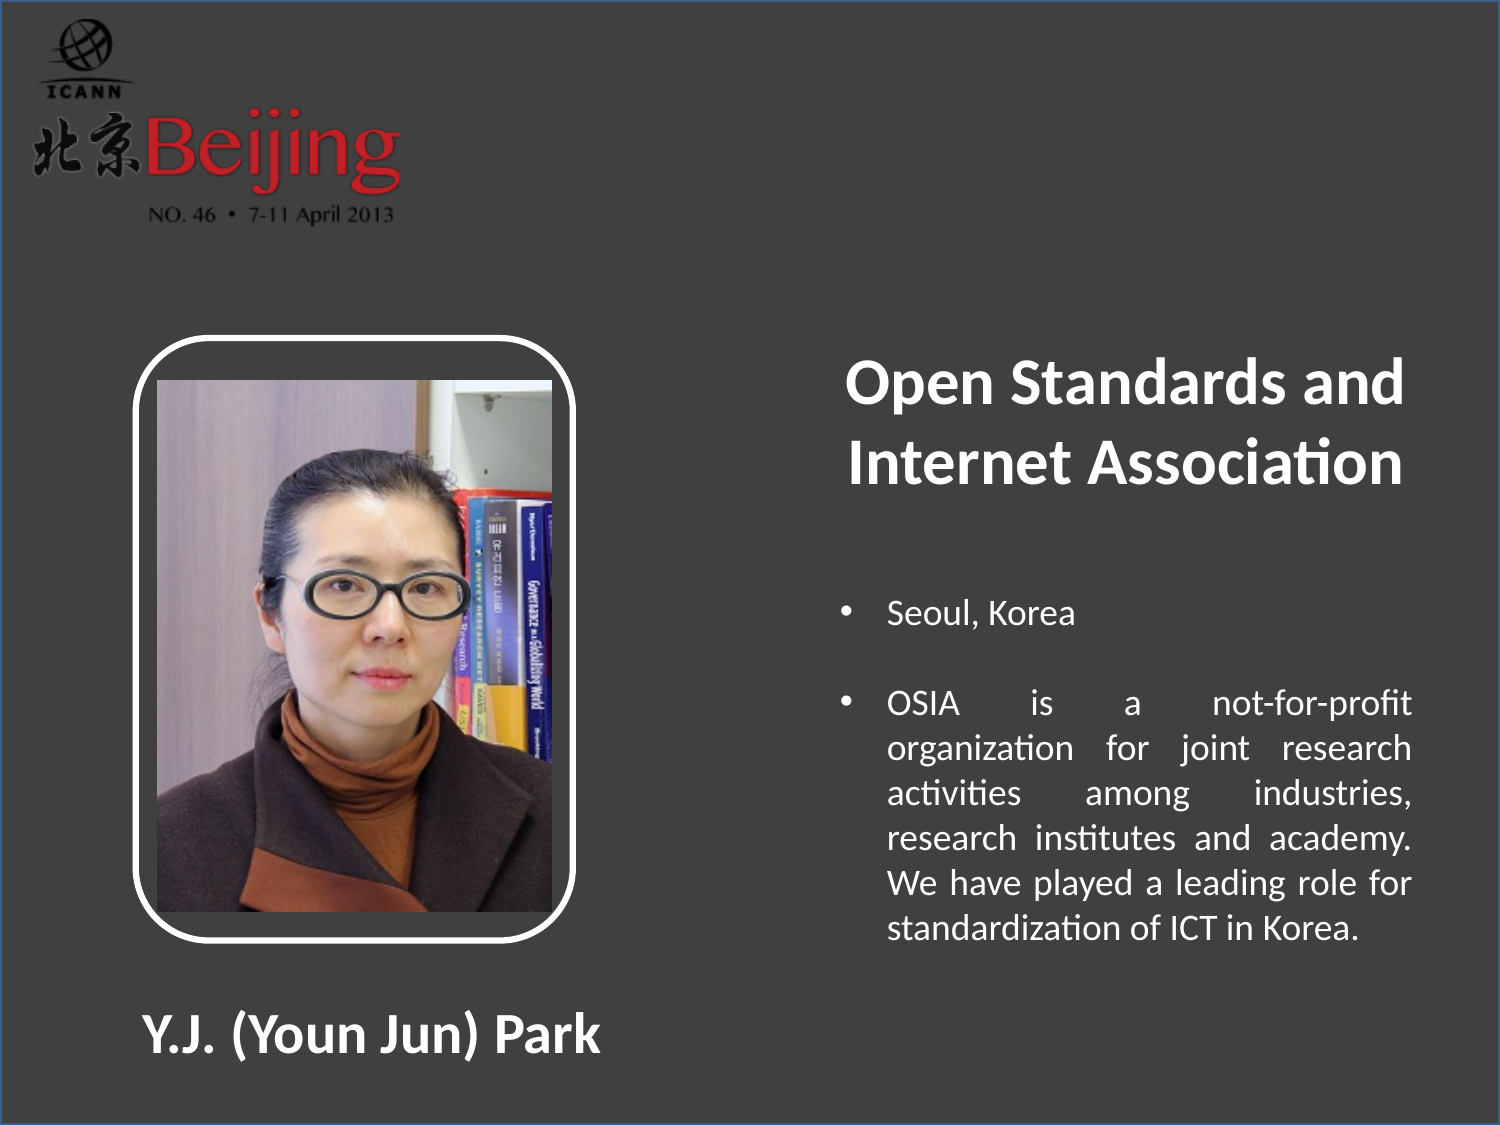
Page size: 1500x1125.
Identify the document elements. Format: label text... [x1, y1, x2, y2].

picture [29, 19, 399, 238]
picture [157, 380, 553, 912]
text_box Open Standards and Internet Association Seoul, Korea OSIA is a not-for-profit organization for joint research activities among industries, research institutes and academy. We have played a leading role for standardization of ICT in Korea. [825, 330, 1428, 956]
text_box Y.J. (Youn Jun) Park [100, 987, 644, 1073]
